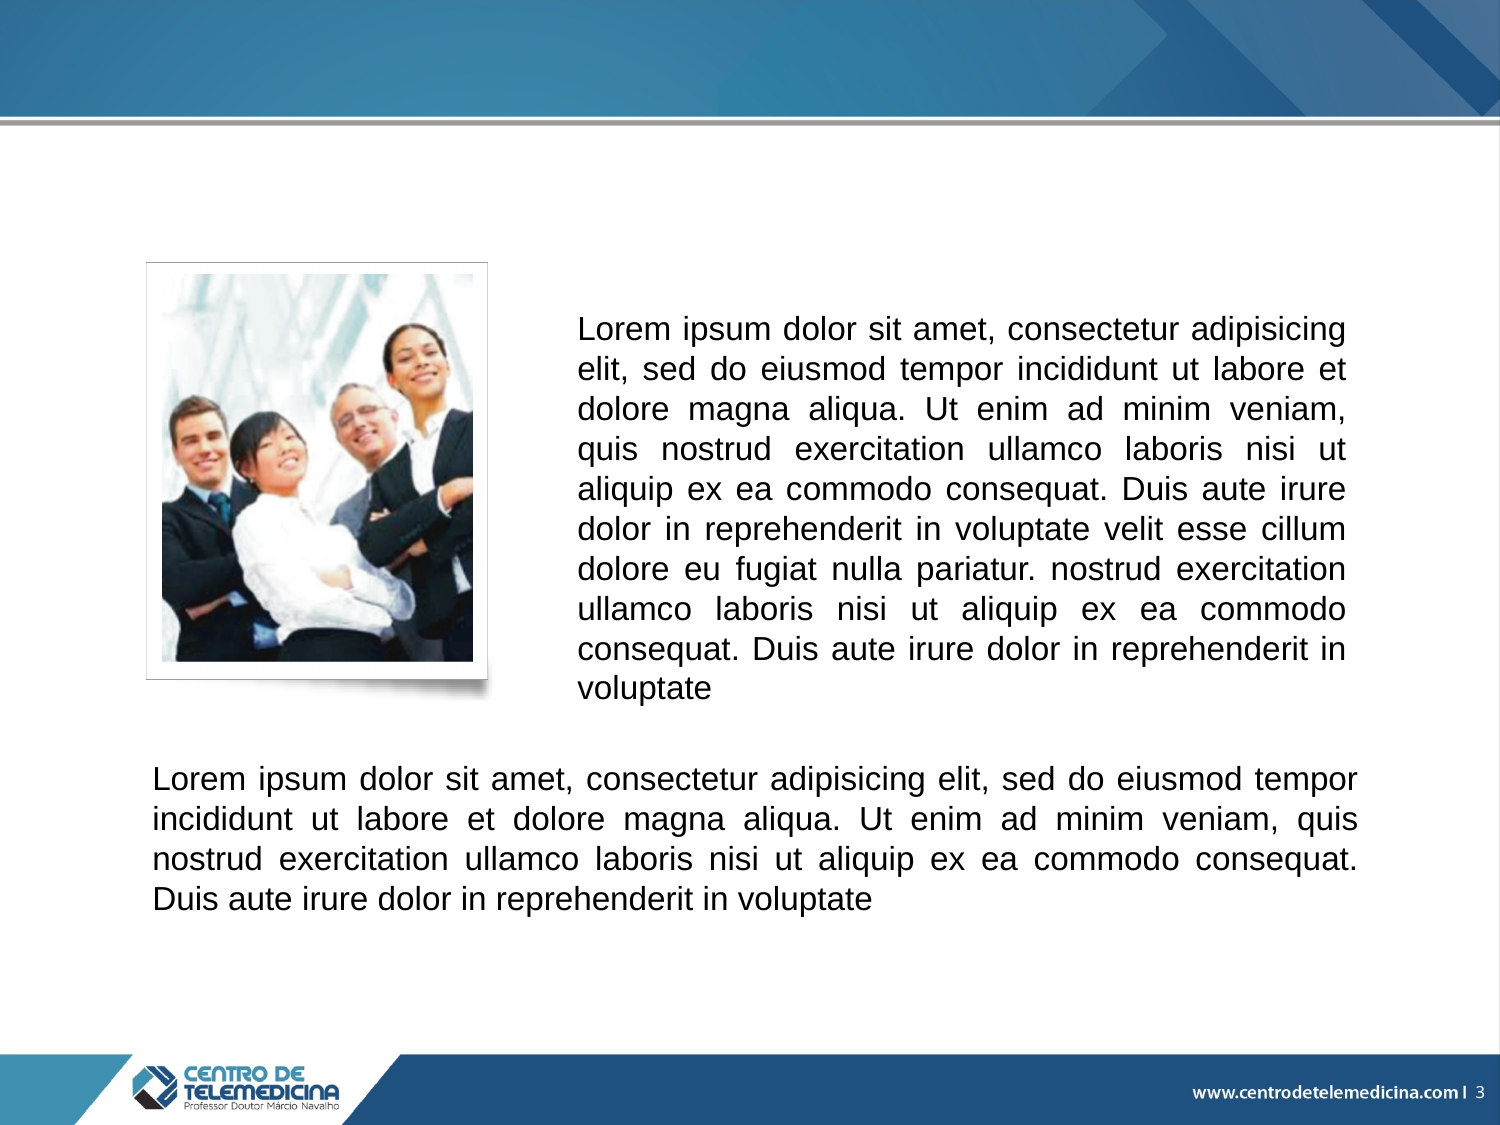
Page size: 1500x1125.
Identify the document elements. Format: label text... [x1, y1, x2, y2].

picture [0, 0, 1500, 1125]
slide_number 3 [1449, 1074, 1500, 1113]
text_box Lorem ipsum dolor sit amet, consectetur adipisicing elit, sed do eiusmod tempor incididunt ut labore et dolore magna aliqua. Ut enim ad minim veniam, quis nostrud exercitation ullamco laboris nisi ut aliquip ex ea commodo consequat. Duis aute irure dolor in reprehenderit in voluptate velit esse cillum dolore eu fugiat nulla pariatur. nostrud exercitation ullamco laboris nisi ut aliquip ex ea commodo consequat. Duis aute irure dolor in reprehenderit in voluptate [562, 299, 1363, 714]
text_box Lorem ipsum dolor sit amet, consectetur adipisicing elit, sed do eiusmod tempor incididunt ut labore et dolore magna aliqua. Ut enim ad minim veniam, quis nostrud exercitation ullamco laboris nisi ut aliquip ex ea commodo consequat. Duis aute irure dolor in reprehenderit in voluptate [137, 749, 1375, 925]
